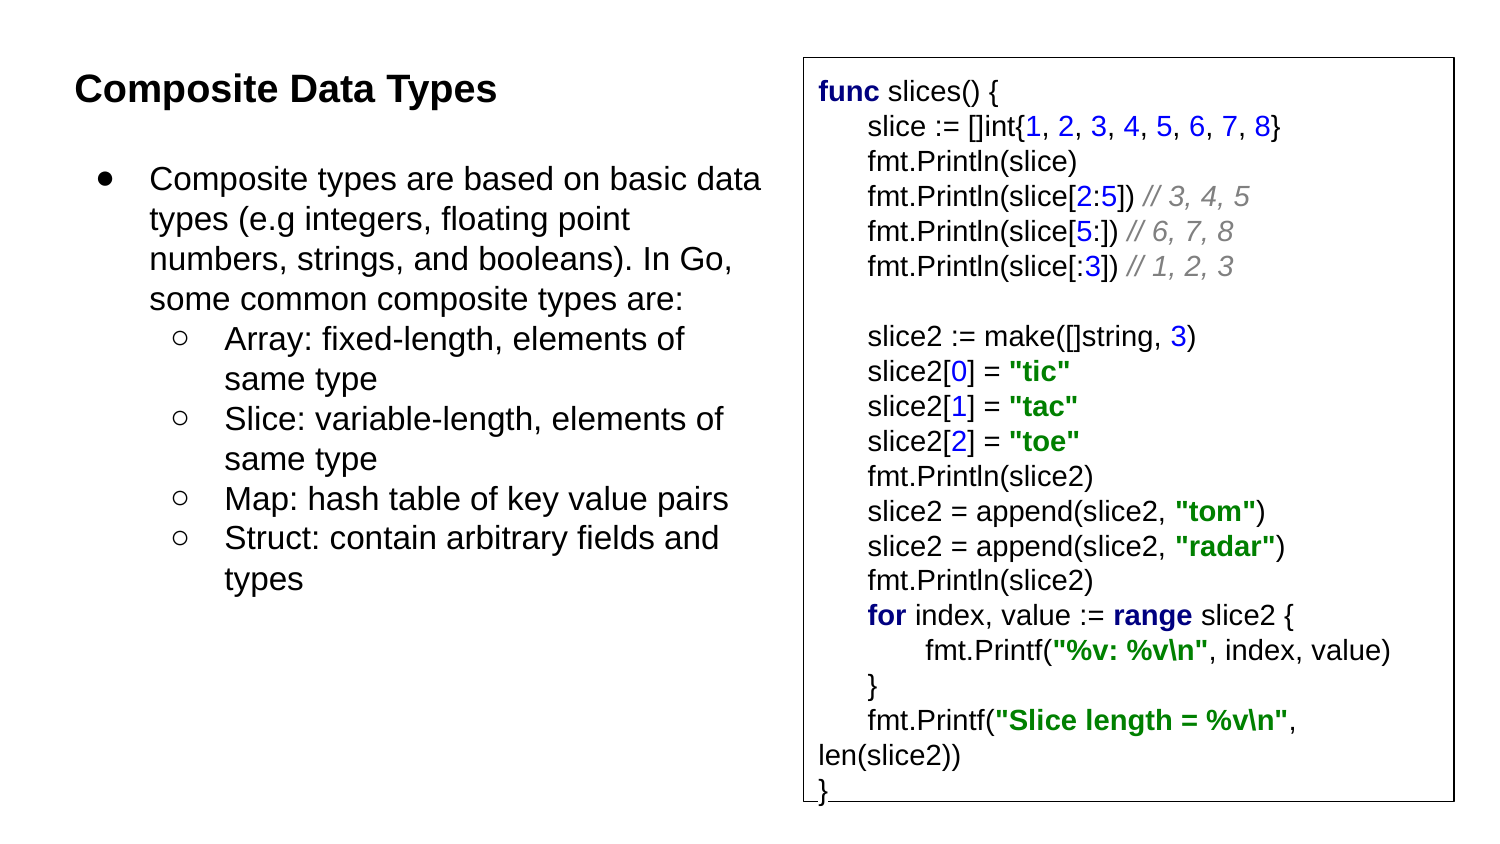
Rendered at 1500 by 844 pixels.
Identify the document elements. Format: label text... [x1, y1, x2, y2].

text_box Composite types are based on basic data types (e.g integers, floating point numbers, strings, and booleans). In Go, some common composite types are: Array: fixed-length, elements of same type Slice: variable-length, elements of same type Map: hash table of key value pairs Struct: contain arbitrary fields and types [59, 142, 778, 612]
text_box Composite Data Types [59, 47, 767, 125]
text_box func slices() { slice := []int{1, 2, 3, 4, 5, 6, 7, 8} fmt.Println(slice) fmt.Println(slice[2:5]) // 3, 4, 5 fmt.Println(slice[5:]) // 6, 7, 8 fmt.Println(slice[:3]) // 1, 2, 3 slice2 := make([]string, 3) slice2[0] = "tic" slice2[1] = "tac" slice2[2] = "toe" fmt.Println(slice2) slice2 = append(slice2, "tom") slice2 = append(slice2, "radar") fmt.Println(slice2) for index, value := range slice2 { fmt.Printf("%v: %v\n", index, value) } fmt.Printf("Slice length = %v\n", len(slice2)) } [803, 57, 1454, 802]
